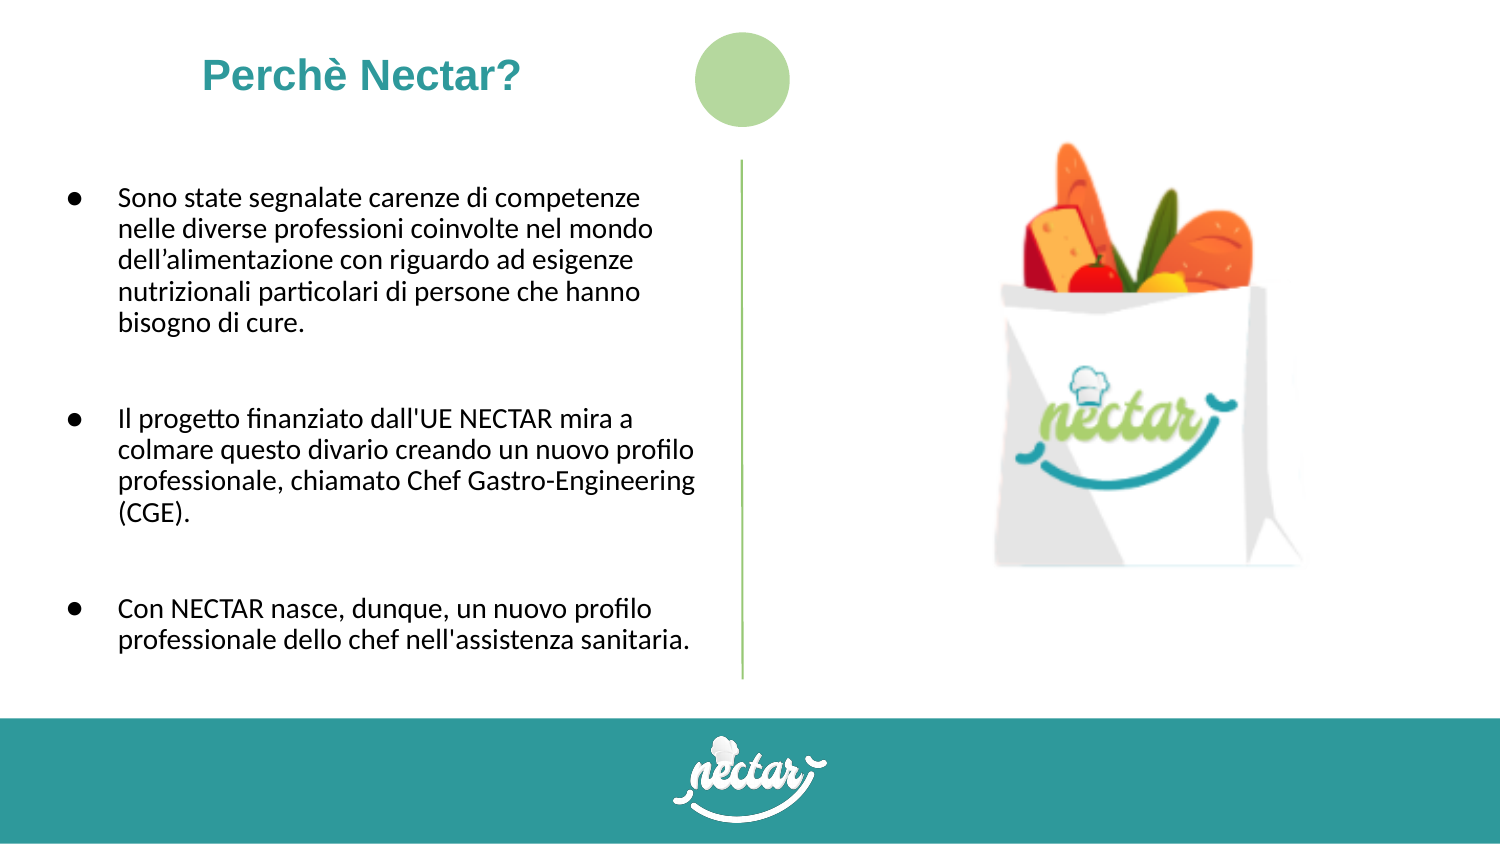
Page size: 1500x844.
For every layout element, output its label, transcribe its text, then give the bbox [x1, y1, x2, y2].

list Perchè Nectar? [0, 47, 1061, 162]
list Sono state segnalate carenze di competenze nelle diverse professioni coinvolte nel mondo dell’alimentazione con riguardo ad esigenze nutrizionali particolari di persone che hanno bisogno di cure. Il progetto finanziato dall'UE NECTAR mira a colmare questo divario creando un nuovo profilo professionale, chiamato Chef Gastro-Engineering (CGE). Con NECTAR nasce, dunque, un nuovo profilo professionale dello chef nell'assistenza sanitaria. [27, 175, 713, 694]
picture [673, 736, 827, 823]
picture [926, 132, 1362, 629]
